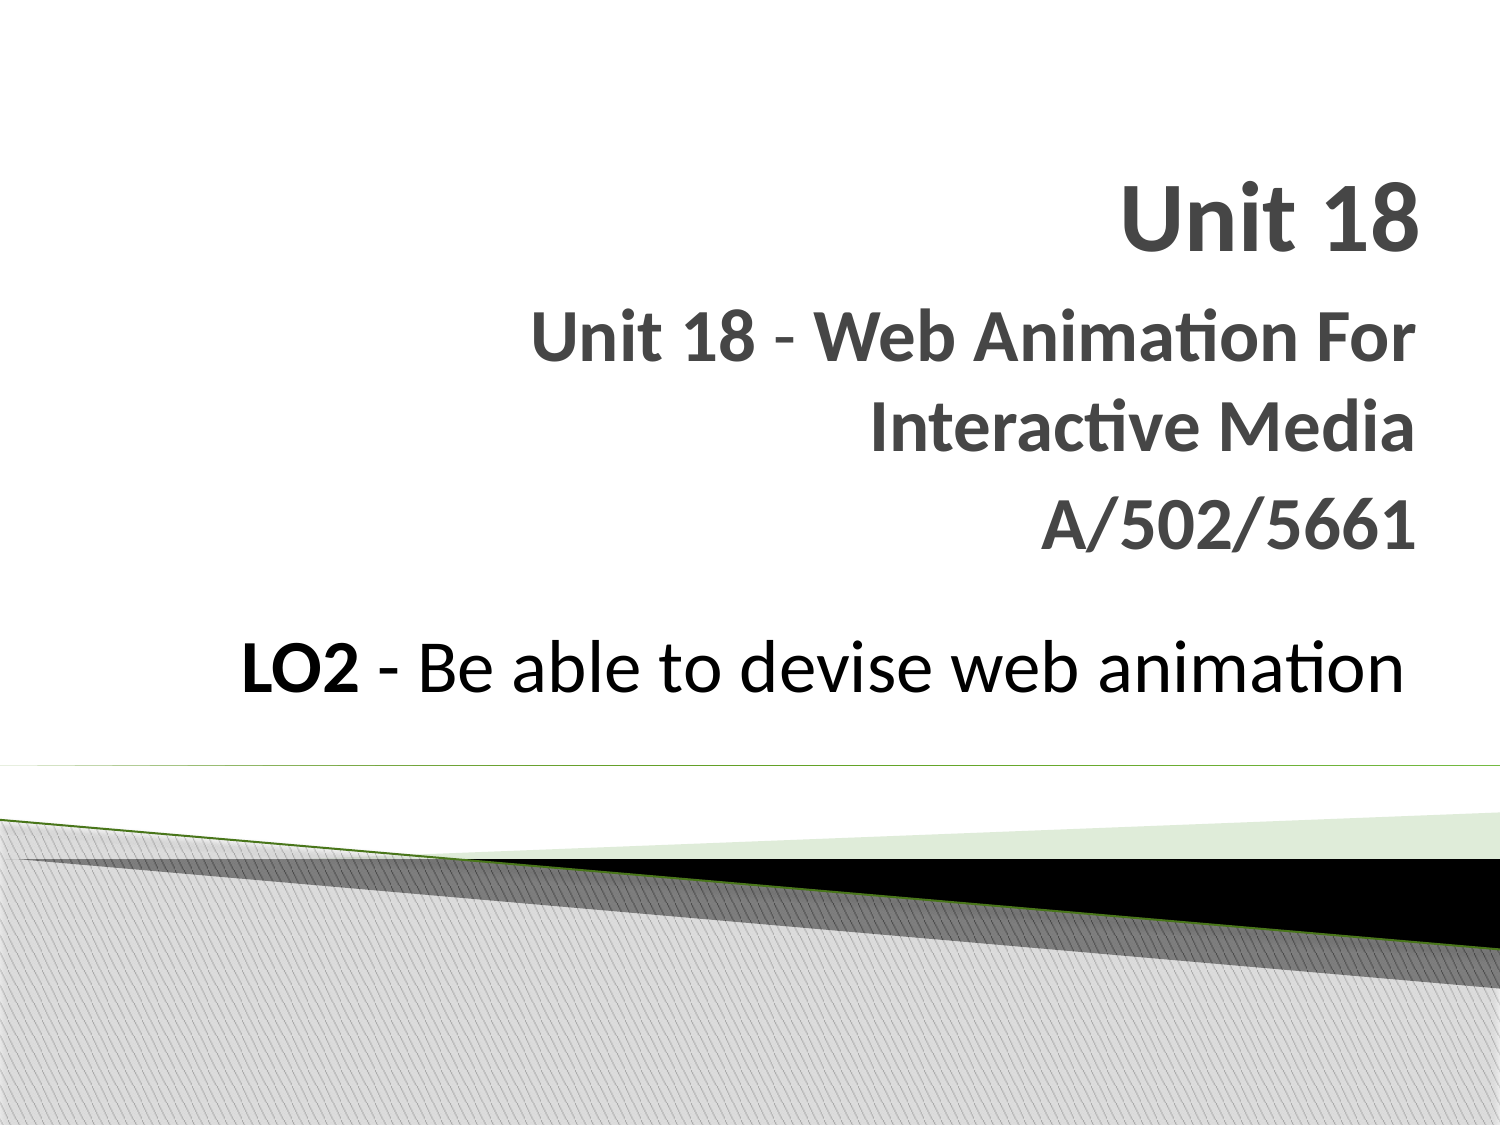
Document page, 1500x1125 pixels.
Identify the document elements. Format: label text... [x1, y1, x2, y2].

text_box LO2 - Be able to devise web animation [225, 609, 1422, 715]
subtitle Unit 18 - Web Animation For Interactive Media A/502/5661 [177, 278, 1453, 529]
title Unit 18 [161, 78, 1437, 279]
picture [5, 859, 1500, 989]
